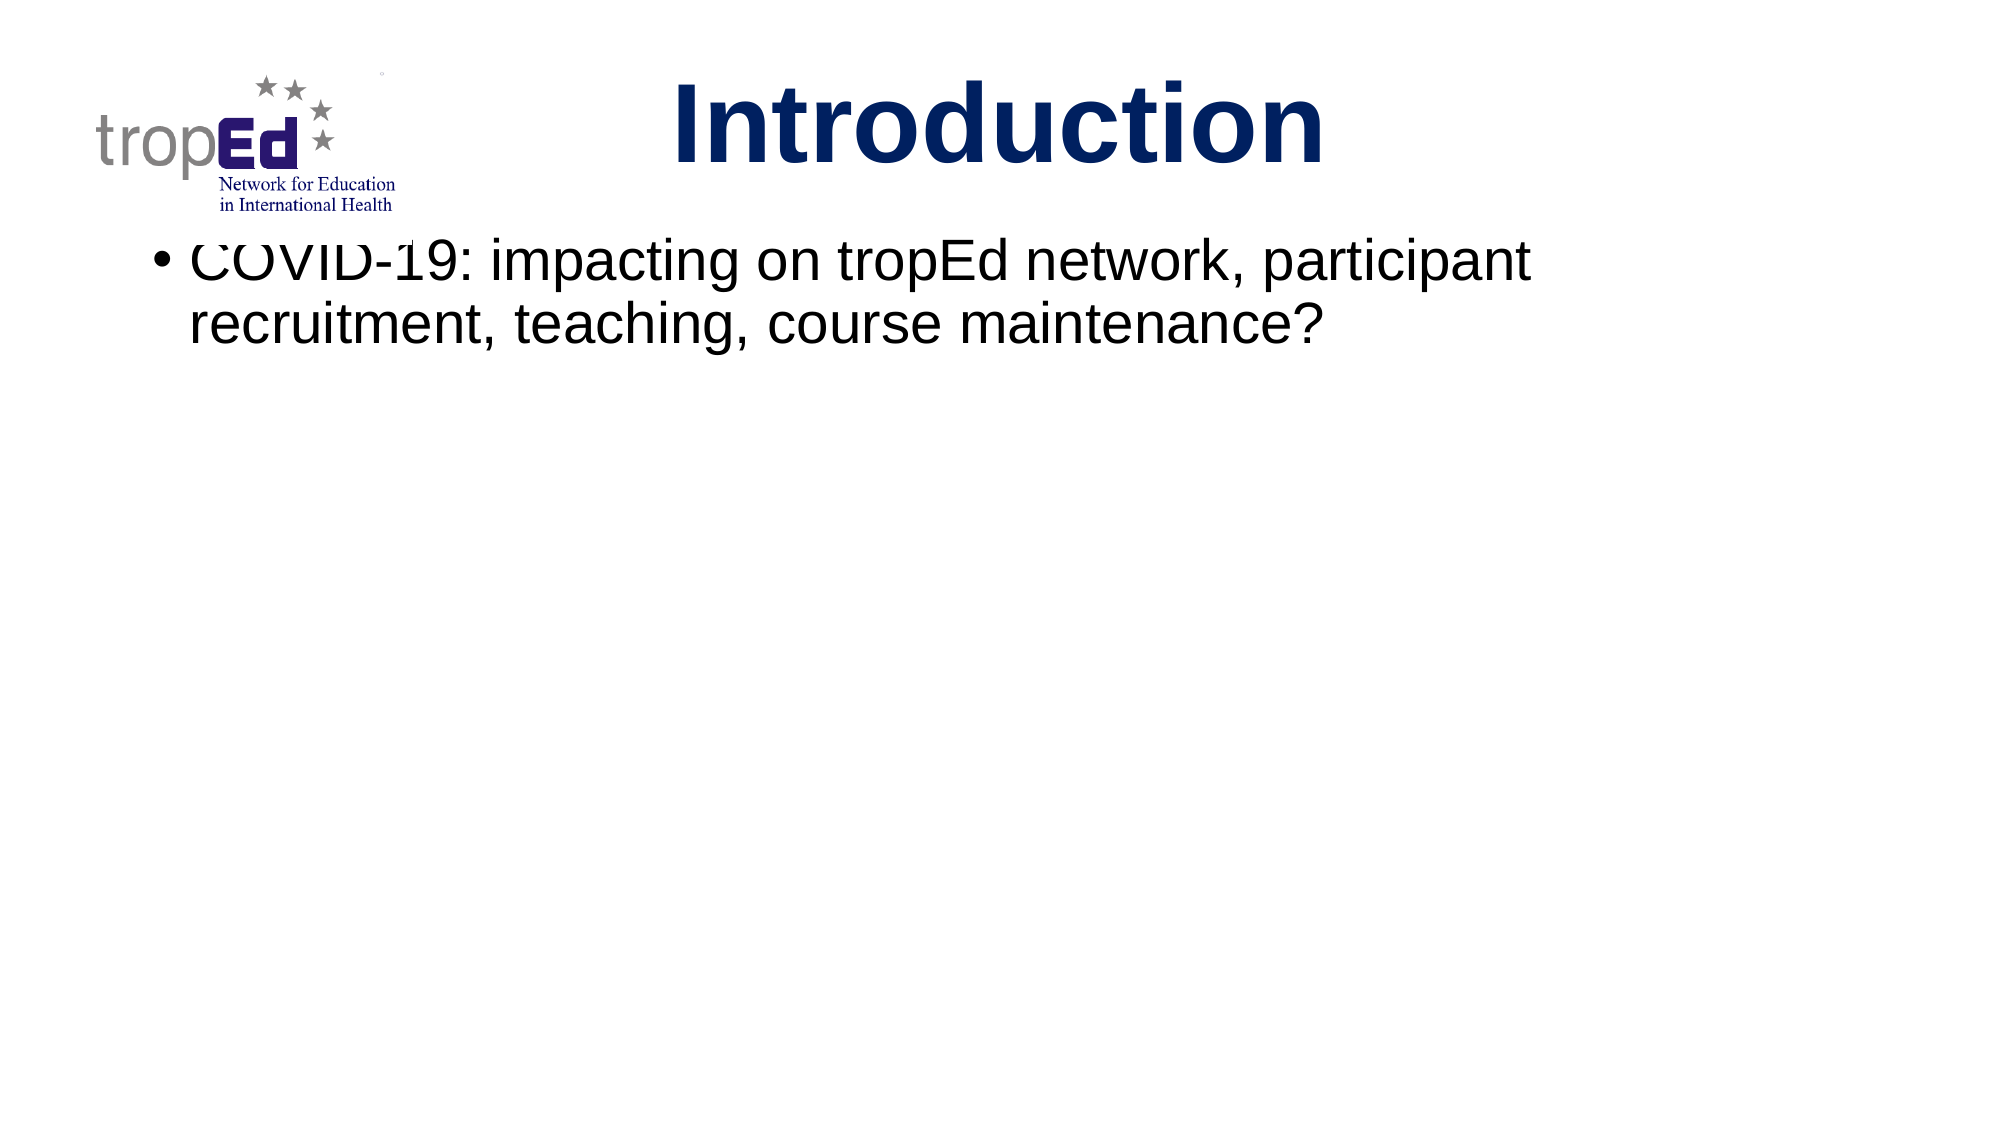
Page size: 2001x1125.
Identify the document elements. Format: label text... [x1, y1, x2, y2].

list COVID-19: impacting on tropEd network, participant recruitment, teaching, course maintenance? [137, 222, 1863, 1041]
title Introduction [412, 59, 1863, 193]
picture [73, 59, 412, 246]
